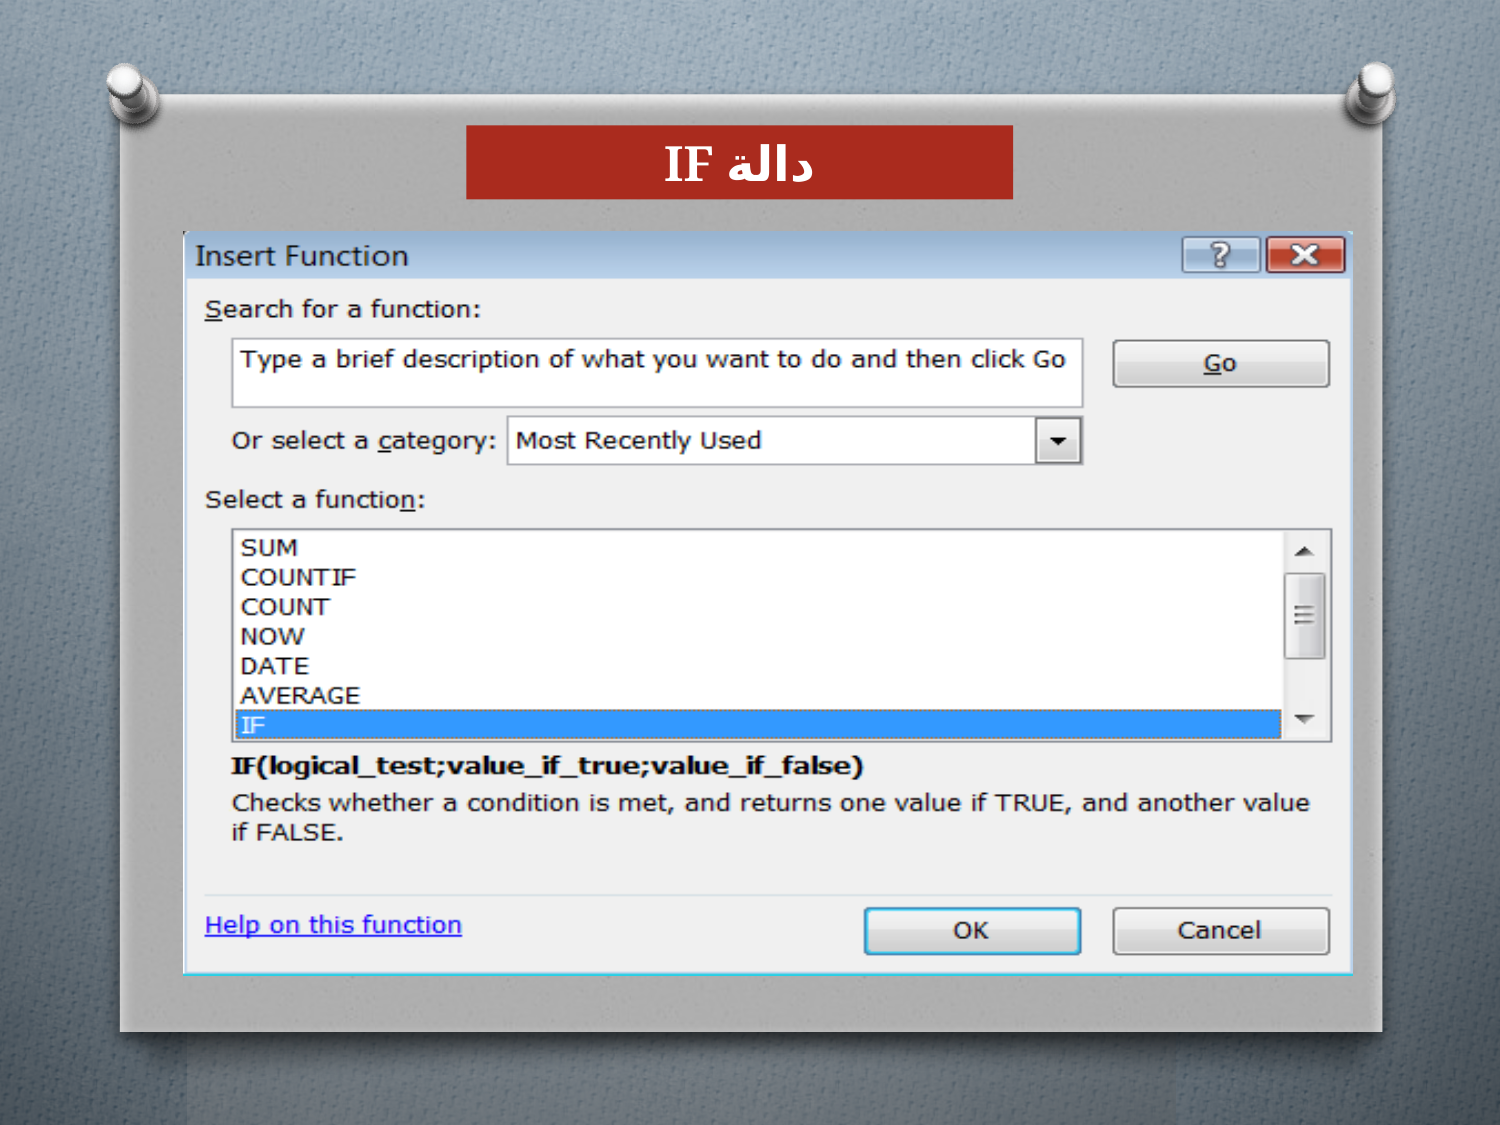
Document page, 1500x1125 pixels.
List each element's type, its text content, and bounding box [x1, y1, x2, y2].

picture [182, 231, 1353, 977]
picture [1317, 35, 1439, 156]
picture [75, 29, 198, 153]
title دالة IF [466, 125, 1014, 200]
